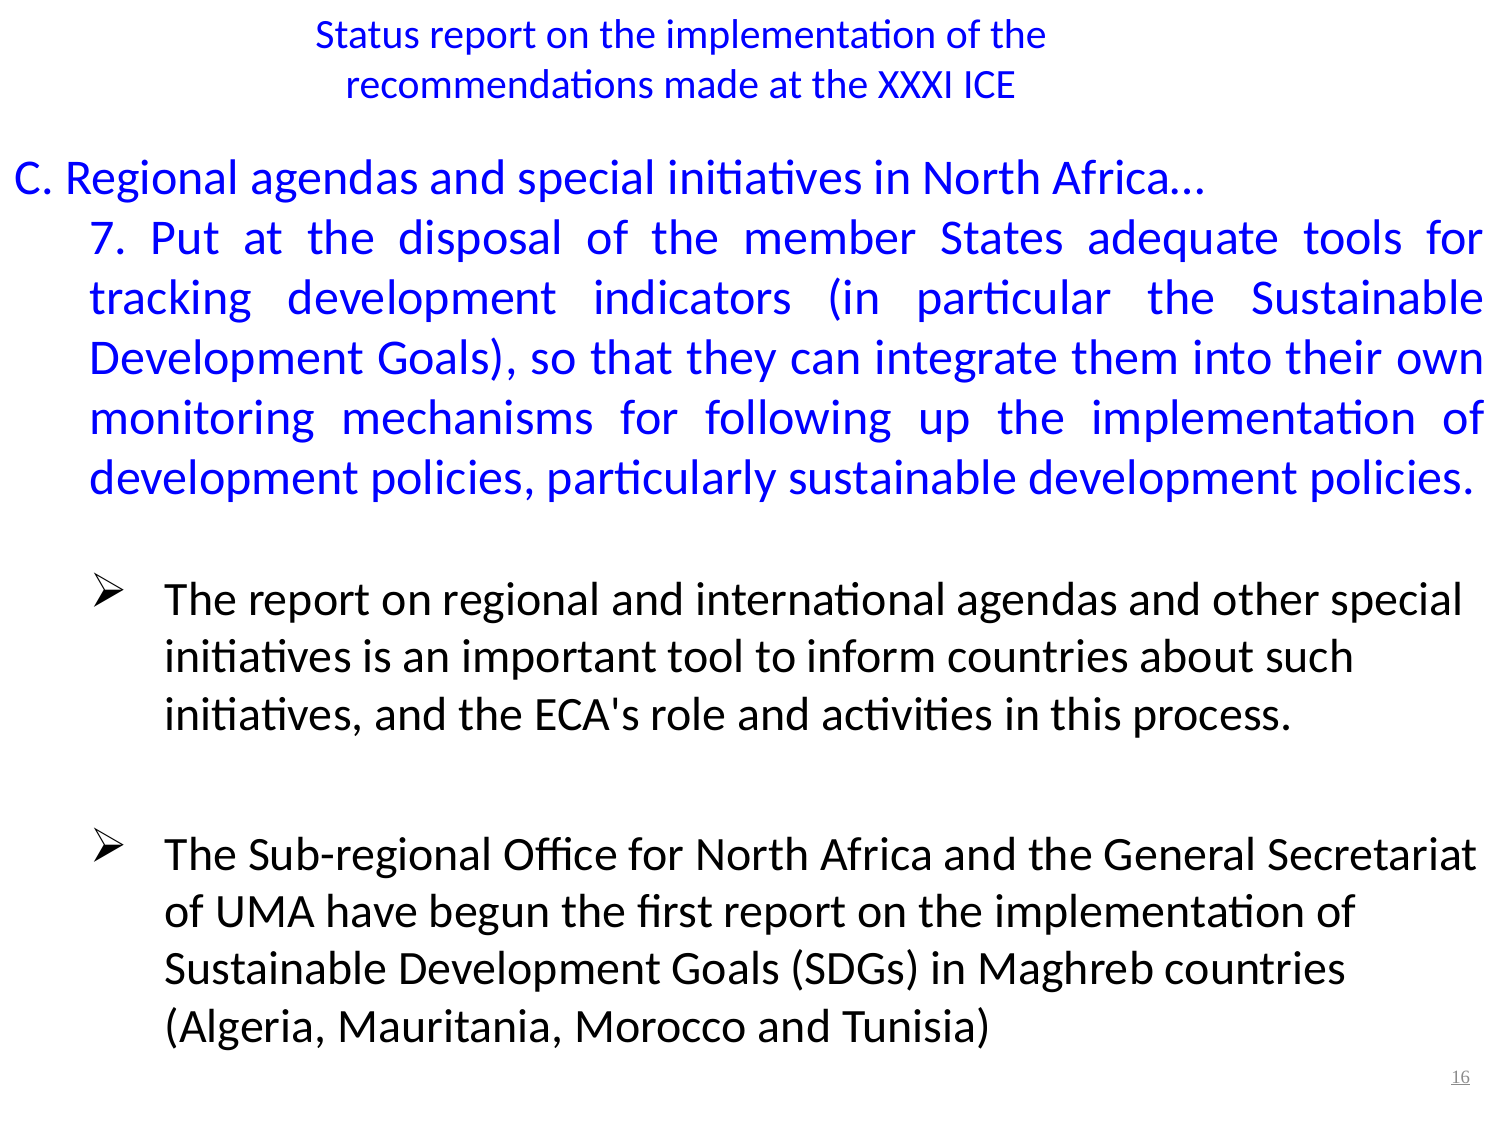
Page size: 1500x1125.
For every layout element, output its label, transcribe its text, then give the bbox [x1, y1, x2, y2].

text_box C. Regional agendas and special initiatives in North Africa… 7. Put at the disposal of the member States adequate tools for tracking development indicators (in particular the Sustainable Development Goals), so that they can integrate them into their own monitoring mechanisms for following up the implementation of development policies, particularly sustainable development policies. The report on regional and international agendas and other special initiatives is an important tool to inform countries about such initiatives, and the ECA's role and activities in this process. The Sub-regional Office for North Africa and the General Secretariat of UMA have begun the first report on the implementation of Sustainable Development Goals (SDGs) in Maghreb countries (Algeria, Mauritania, Morocco and Tunisia) [0, 137, 1500, 1060]
text_box Status report on the implementation of the recommendations made at the XXXI ICE [299, 0, 1063, 115]
slide_number 16 [1422, 1045, 1486, 1106]
